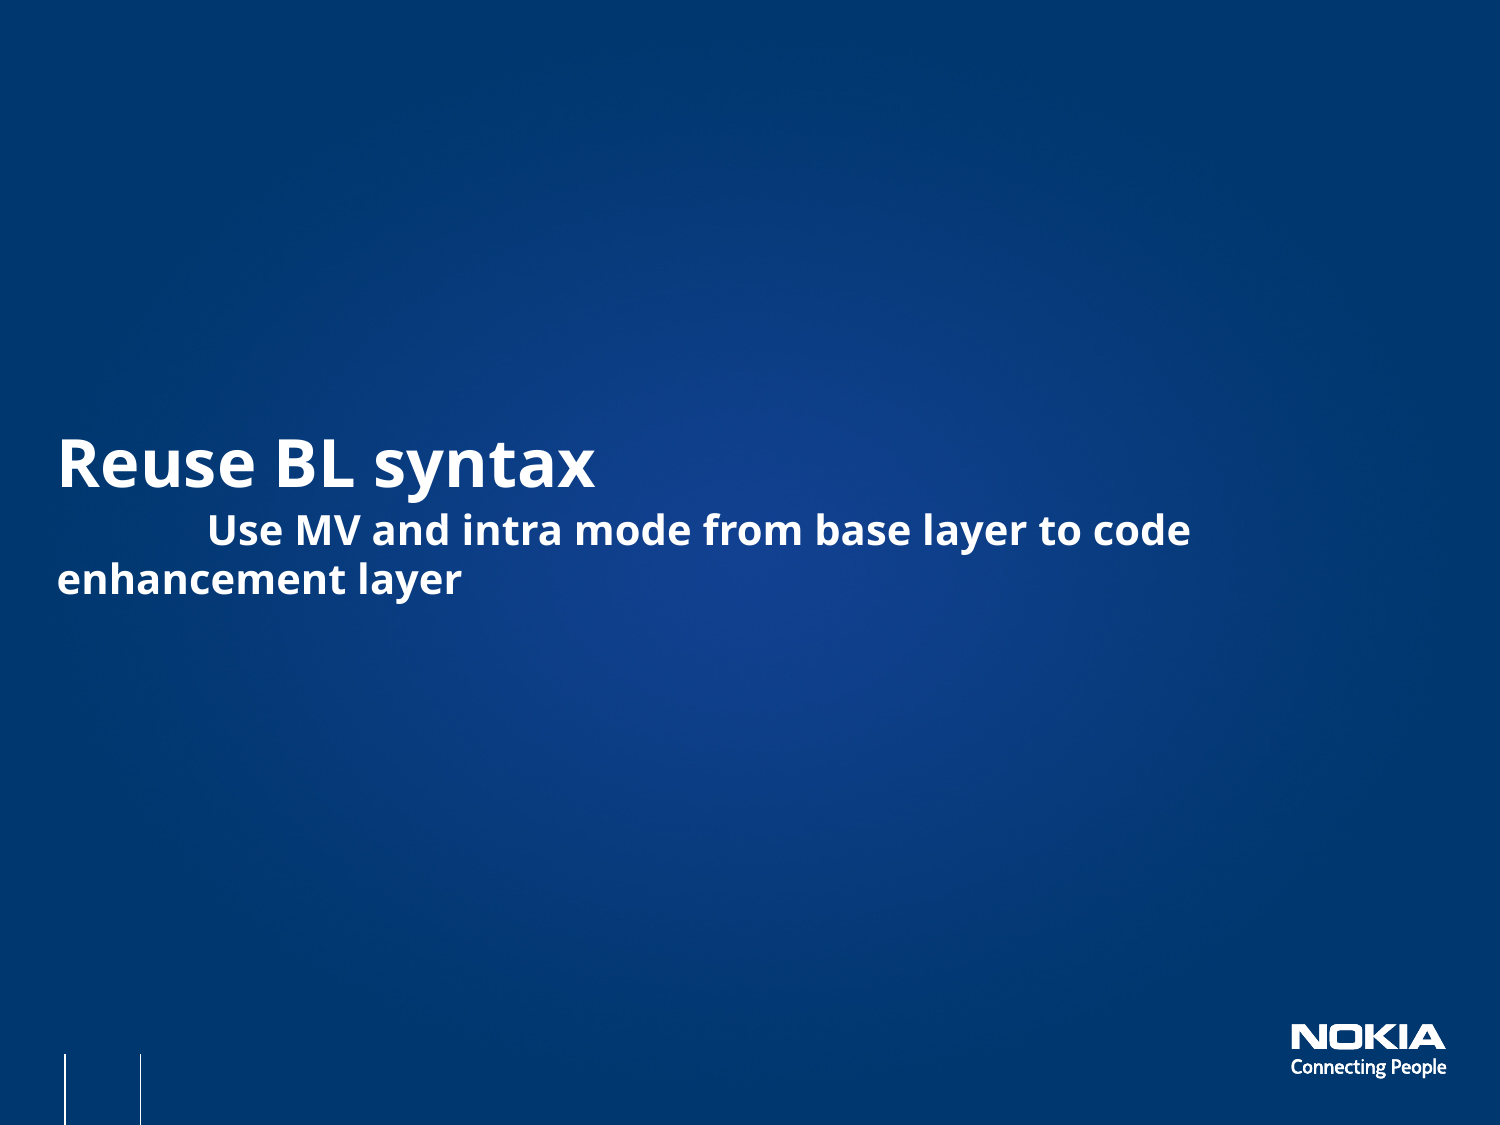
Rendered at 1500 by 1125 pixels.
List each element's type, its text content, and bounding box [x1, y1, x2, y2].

picture [0, 0, 1500, 1125]
list Reuse BL syntax Use MV and intra mode from base layer to code enhancement layer [56, 420, 1353, 771]
